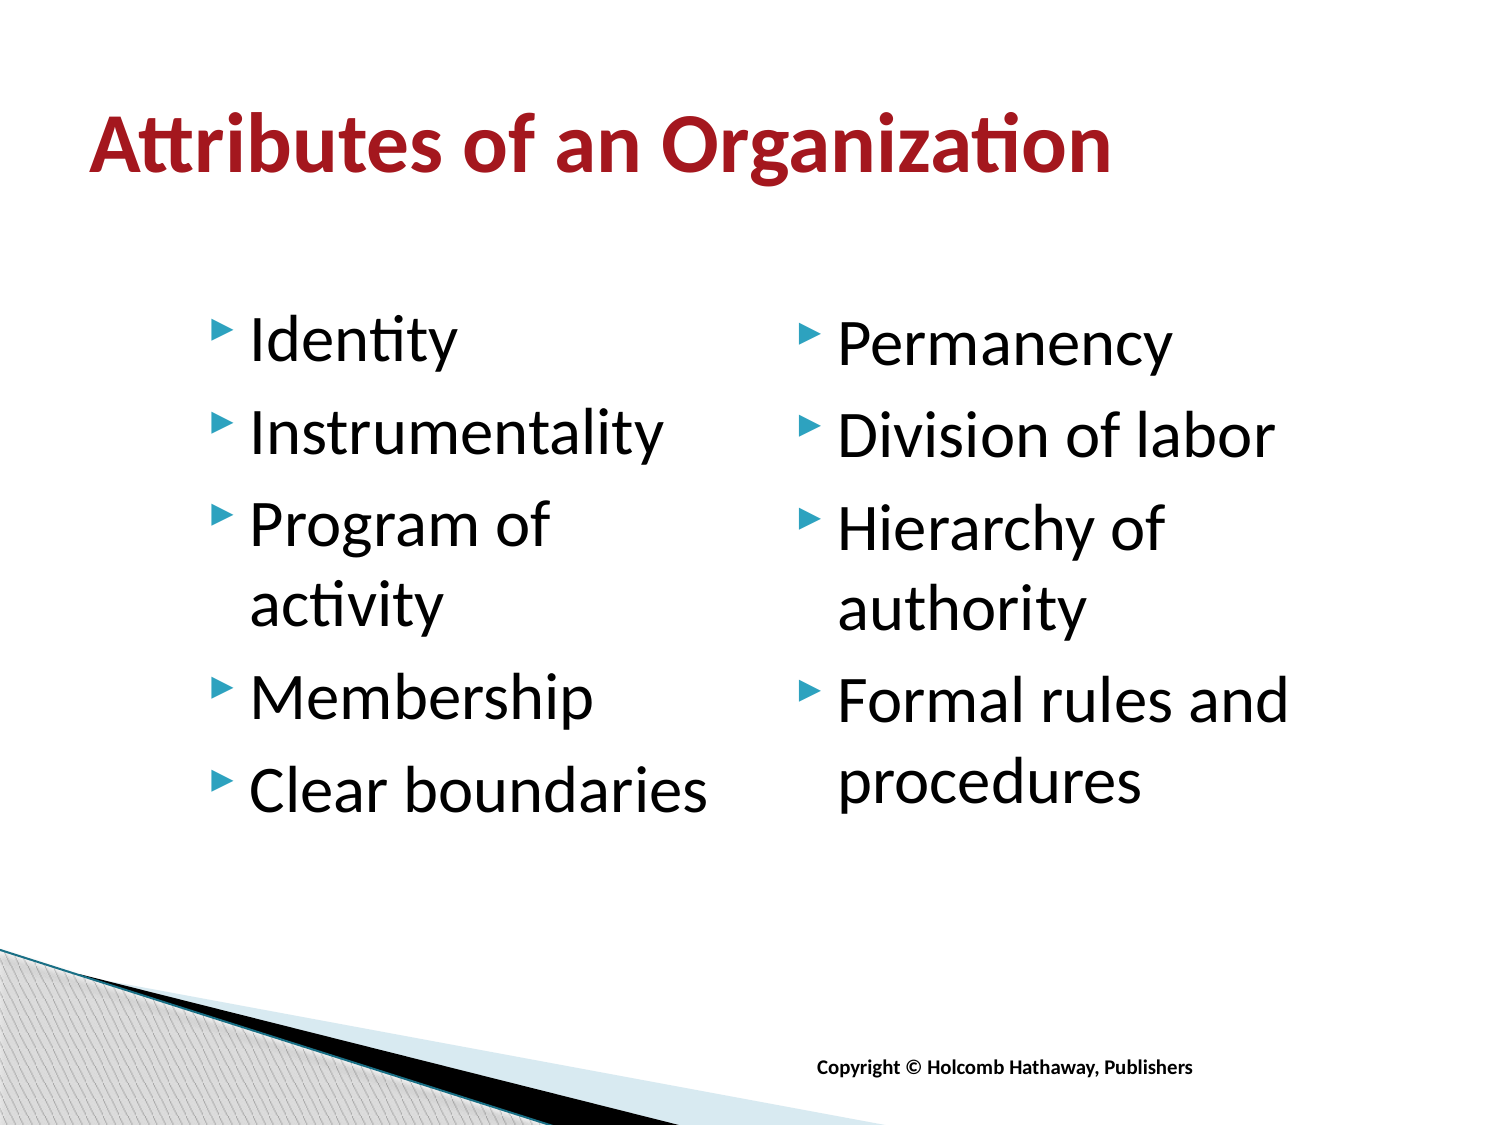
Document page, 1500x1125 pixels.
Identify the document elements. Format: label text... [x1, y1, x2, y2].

list Identity Instrumentality Program of activity Membership Clear boundaries [174, 287, 750, 1113]
list Permanency Division of labor Hierarchy of authority Formal rules and procedures [762, 291, 1425, 1125]
footer Copyright © Holcomb Hathaway, Publishers [718, 1051, 1213, 1112]
title Attributes of an Organization [75, 45, 1425, 233]
